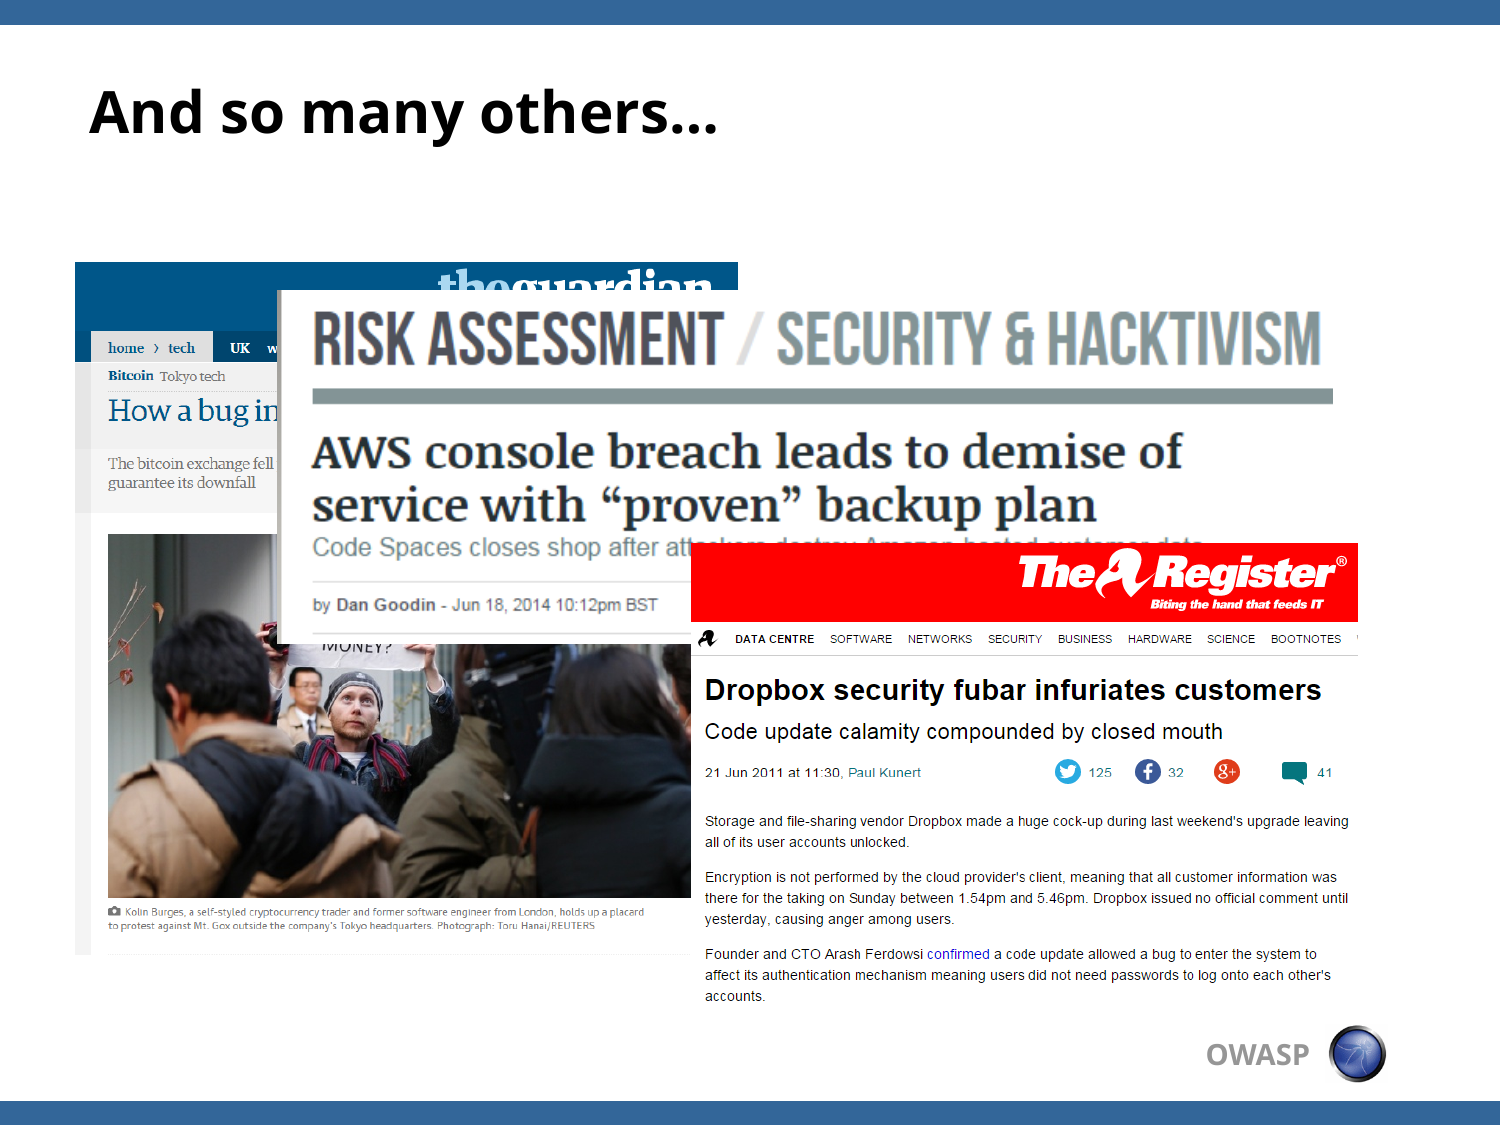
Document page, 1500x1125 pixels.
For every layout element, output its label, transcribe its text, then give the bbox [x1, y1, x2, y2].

title And so many others… [75, 32, 1425, 188]
picture [277, 290, 1358, 1011]
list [74, 262, 738, 955]
picture [1325, 1024, 1388, 1083]
